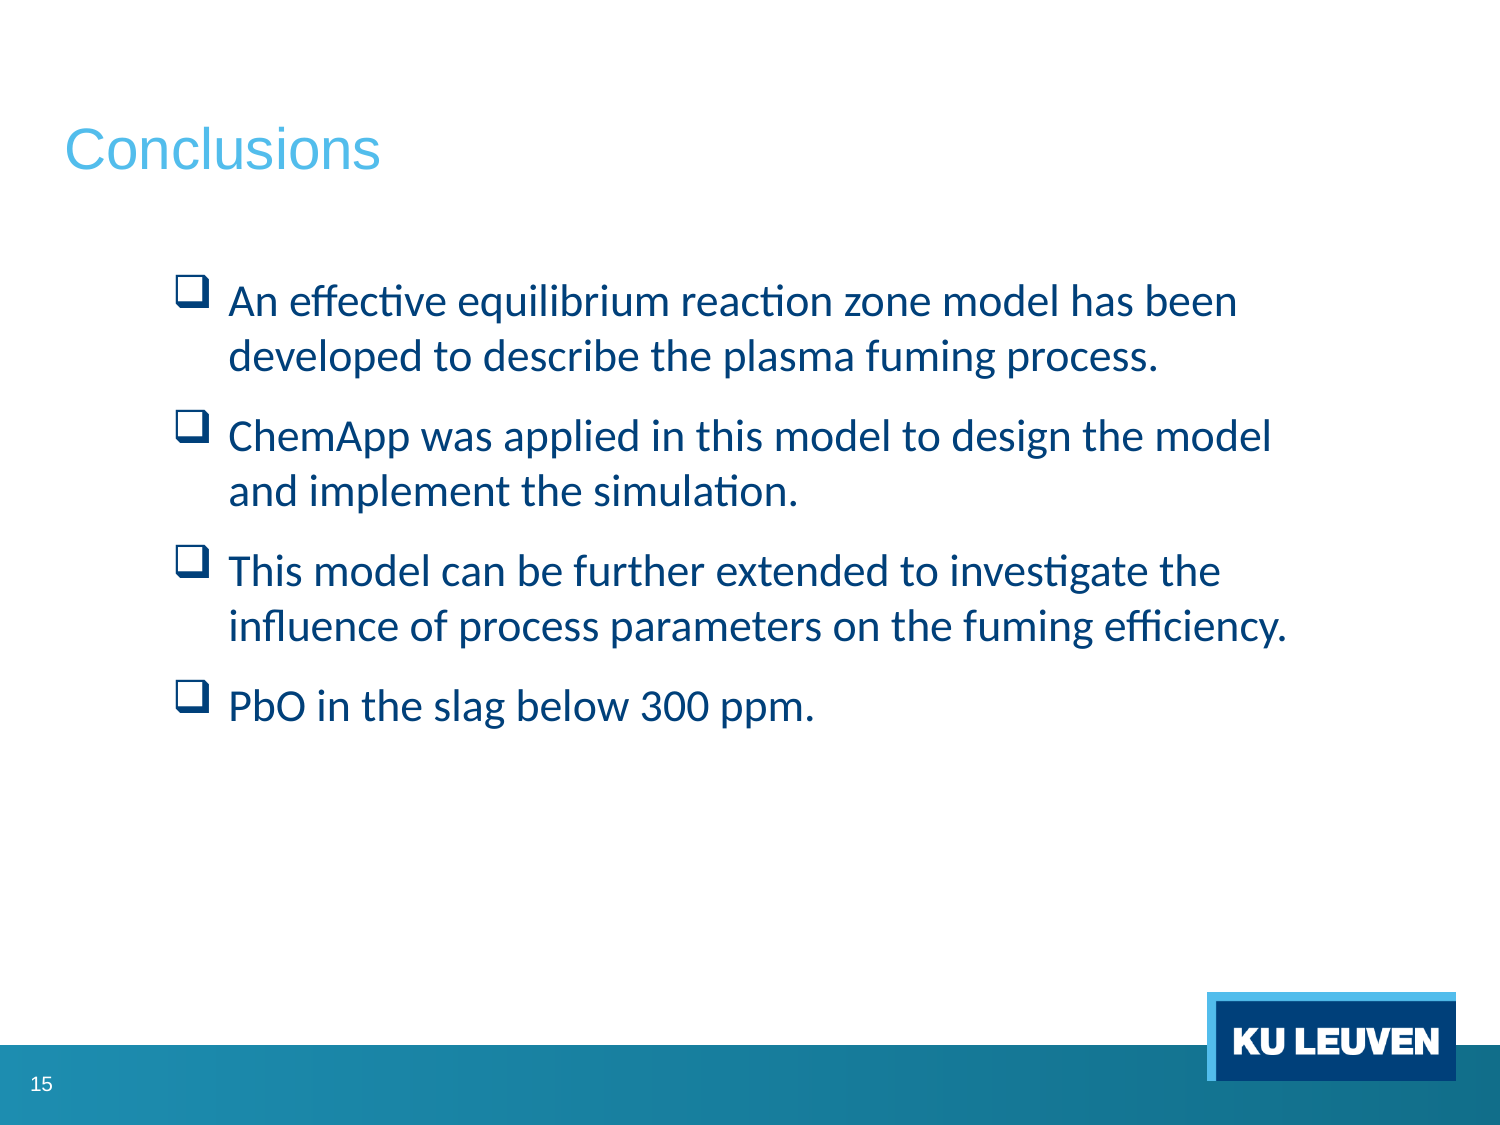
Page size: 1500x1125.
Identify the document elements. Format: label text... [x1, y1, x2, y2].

text_box 15 [0, 1070, 53, 1106]
text_box Conclusions [64, 96, 1432, 181]
text_box An effective equilibrium reaction zone model has been developed to describe the plasma fuming process. ChemApp was applied in this model to design the model and implement the simulation. This model can be further extended to investigate the influence of process parameters on the fuming efficiency. PbO in the slag below 300 ppm. [157, 263, 1339, 738]
picture [1207, 992, 1456, 1081]
